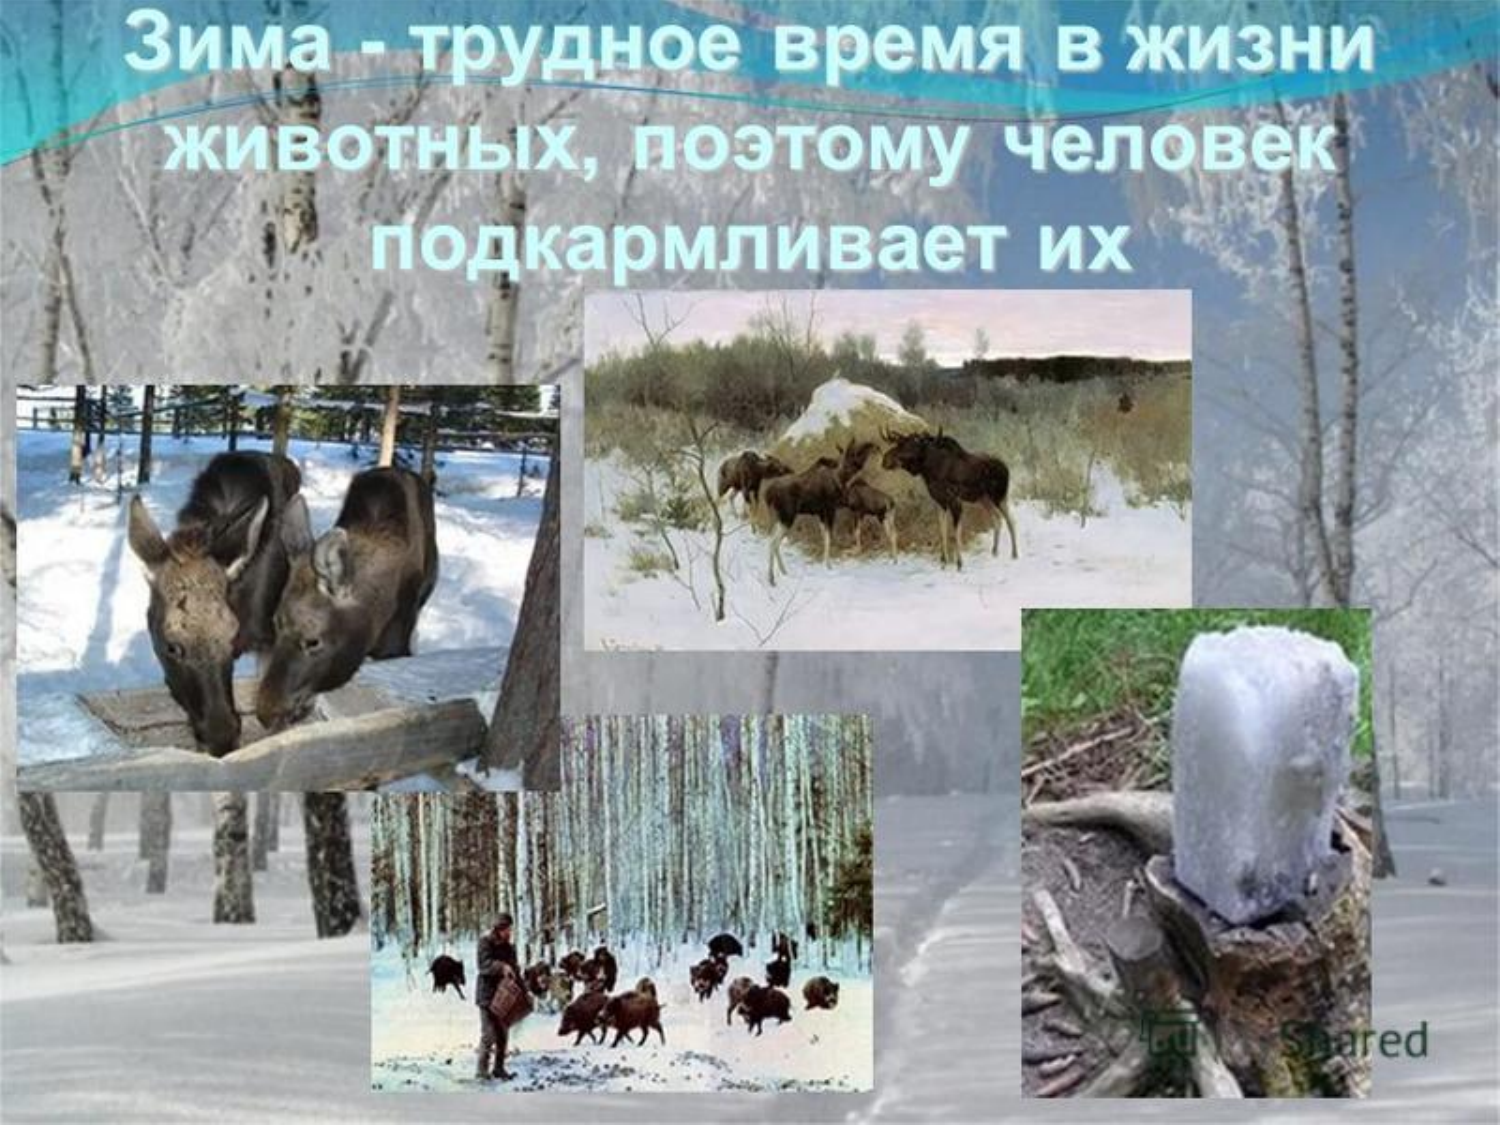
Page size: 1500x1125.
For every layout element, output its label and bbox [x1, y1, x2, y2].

list [0, 0, 1500, 1125]
